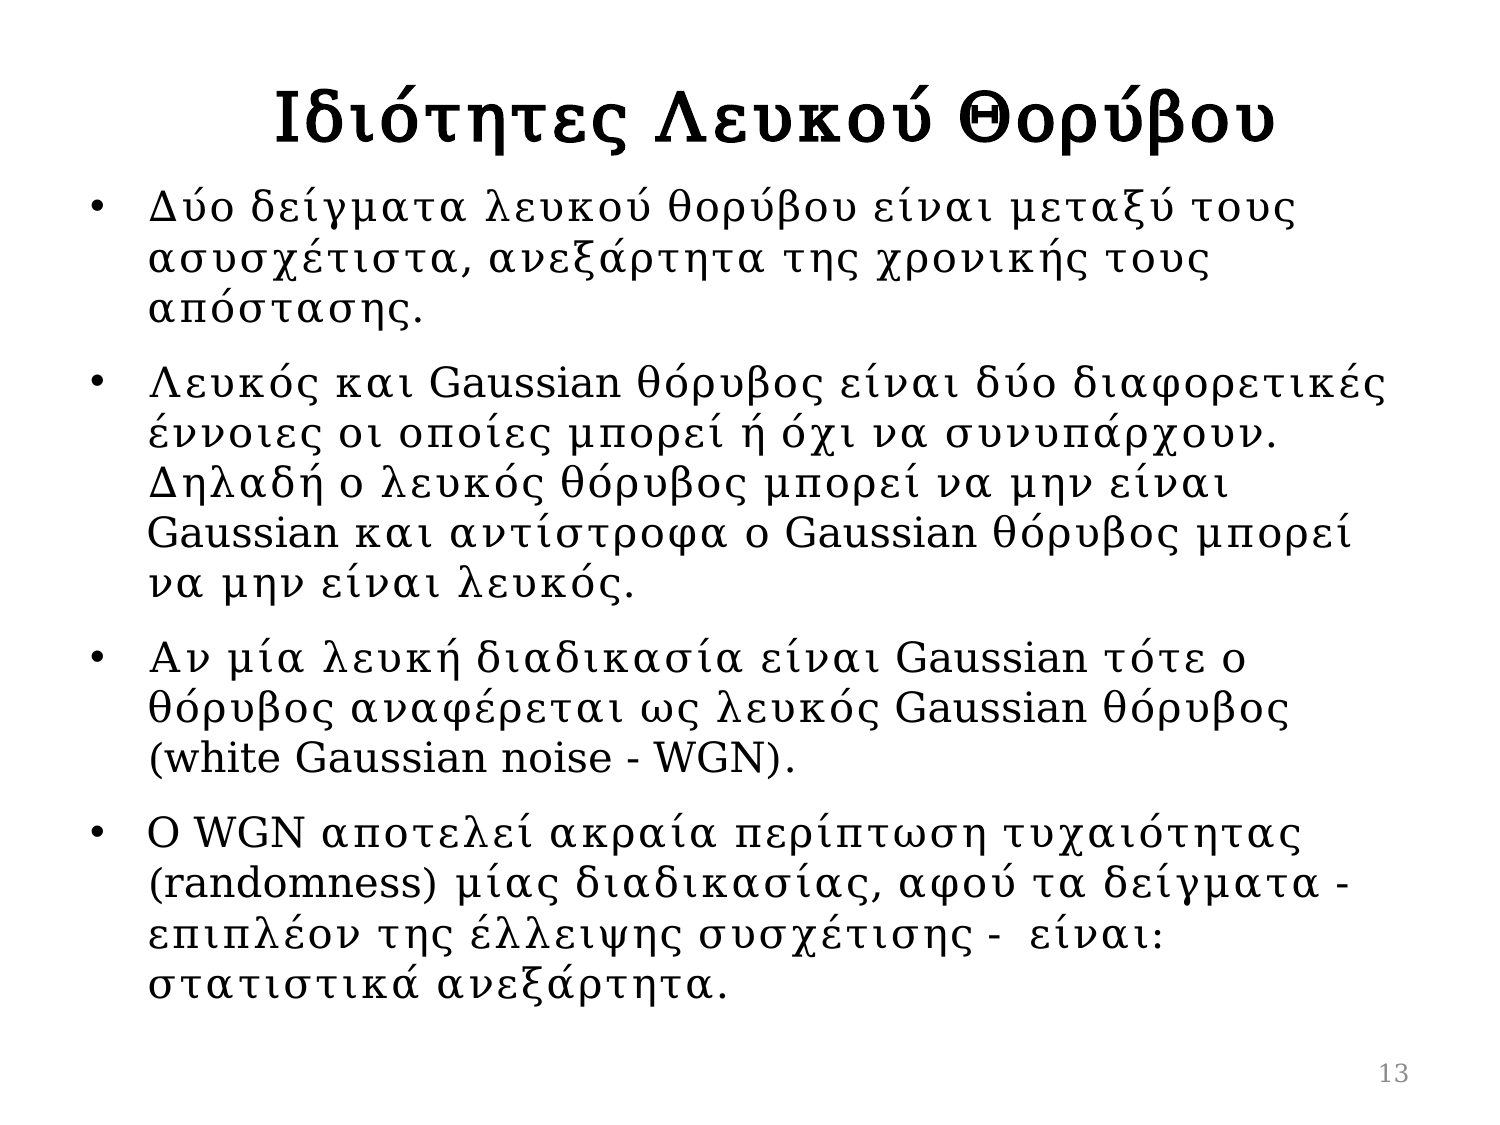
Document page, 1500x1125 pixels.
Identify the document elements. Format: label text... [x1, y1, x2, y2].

text_box Ιδιότητες Λευκού Θορύβου [99, 44, 1450, 184]
slide_number 13 [1222, 1042, 1425, 1103]
list Δύο δείγματα λευκού θορύβου είναι μεταξύ τους ασυσχέτιστα, ανεξάρτητα της χρονικής τους απόστασης. Λευκός και Gaussian θόρυβος είναι δύο διαφορετικές έννοιες οι οποίες μπορεί ή όχι να συνυπάρχουν. Δηλαδή ο λευκός θόρυβος μπορεί να μην είναι Gaussian και αντίστροφα ο Gaussian θόρυβος μπορεί να μην είναι λευκός. Αν μία λευκή διαδικασία είναι Gaussian τότε ο θόρυβος αναφέρεται ως λευκός Gaussian θόρυβος (white Gaussian noise - WGN). O WGN αποτελεί ακραία περίπτωση τυχαιότητας (randomness) μίας διαδικασίας, αφού τα δείγματα - επιπλέον της έλλειψης συσχέτισης - είναι: στατιστικά ανεξάρτητα. [75, 172, 1425, 1024]
